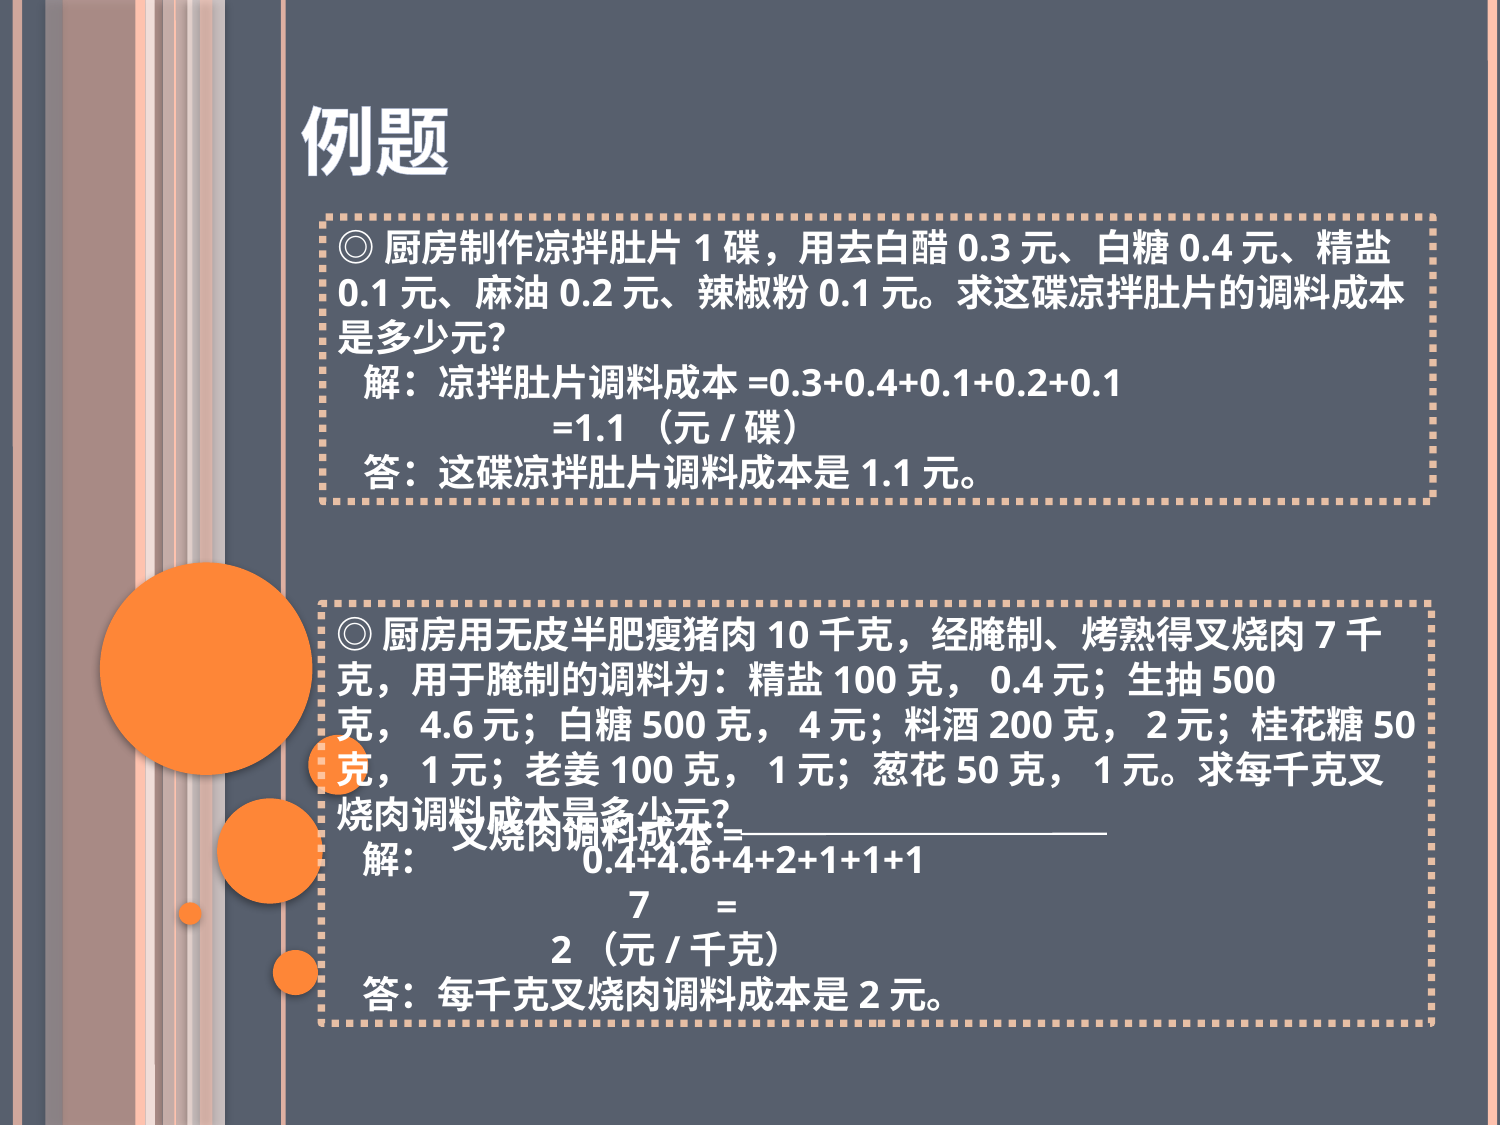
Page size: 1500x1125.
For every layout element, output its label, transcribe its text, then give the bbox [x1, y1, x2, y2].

text_box 例题 [284, 86, 466, 192]
text_box ◎厨房用无皮半肥瘦猪肉10千克，经腌制、烤熟得叉烧肉7千克，用于腌制的调料为：精盐100克，0.4元；生抽500克，4.6元；白糖500克，4元；料酒200克，2元；桂花糖50克，1元；老姜100克，1元；葱花50克，1元。求每千克叉烧肉调料成本是多少元？ 解： 0.4+4.6+4+2+1+1+1 7 2（元/千克） 答：每千克叉烧肉调料成本是2元。 [321, 603, 1432, 1024]
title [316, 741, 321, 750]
text_box ◎厨房制作凉拌肚片1碟，用去白醋0.3元、白糖0.4元、精盐0.1元、麻油0.2元、辣椒粉0.1元。求这碟凉拌肚片的调料成本是多少元？ 解：凉拌肚片调料成本=0.3+0.4+0.1+0.2+0.1 =1.1（元/碟） 答：这碟凉拌肚片调料成本是1.1元。 [322, 216, 1433, 502]
